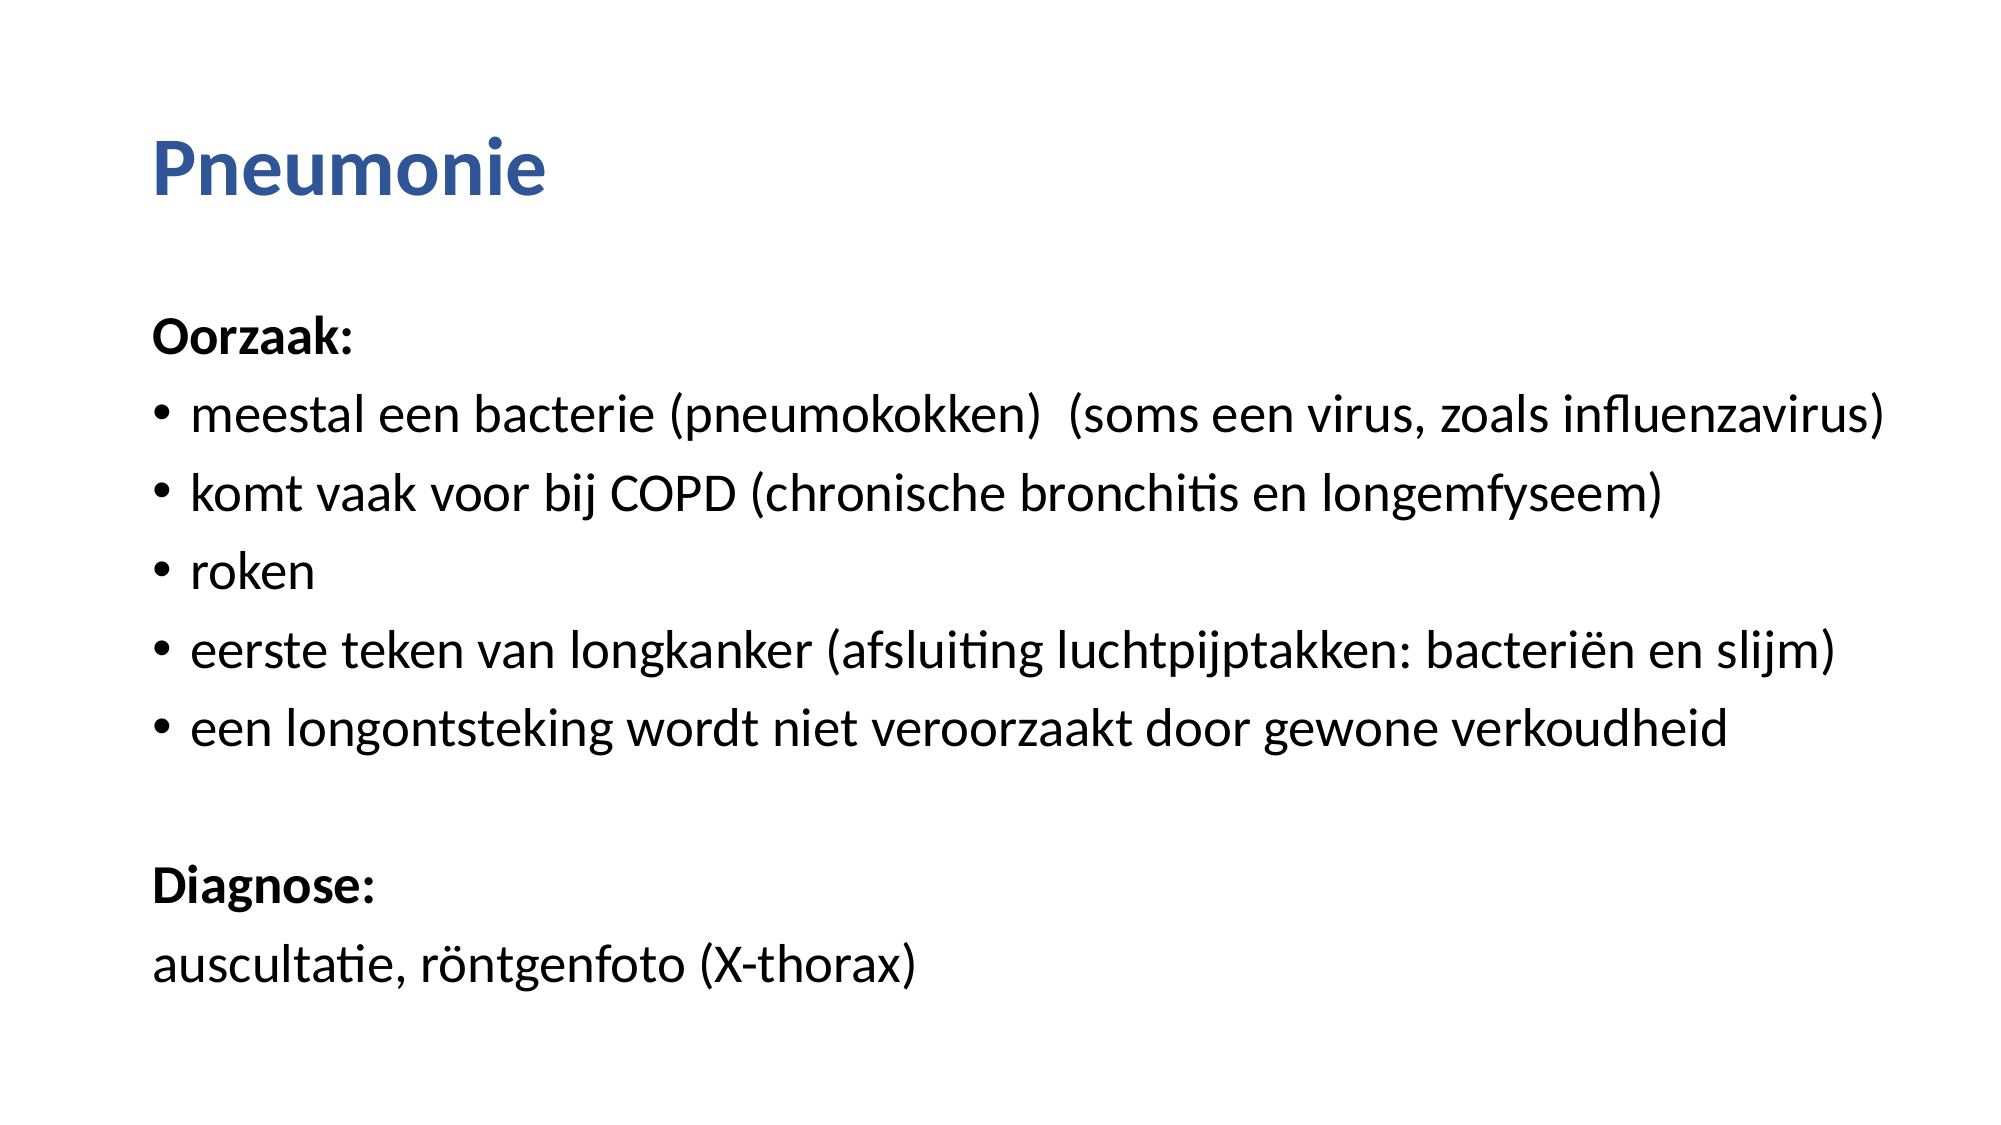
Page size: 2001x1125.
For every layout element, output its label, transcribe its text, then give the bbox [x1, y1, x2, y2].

list Oorzaak: meestal een bacterie (pneumokokken) (soms een virus, zoals influenzavirus) komt vaak voor bij COPD (chronische bronchitis en longemfyseem) roken eerste teken van longkanker (afsluiting luchtpijptakken: bacteriën en slijm) een longontsteking wordt niet veroorzaakt door gewone verkoudheid Diagnose: auscultatie, röntgenfoto (X-thorax) [137, 299, 1972, 1014]
title Pneumonie [137, 59, 1863, 278]
